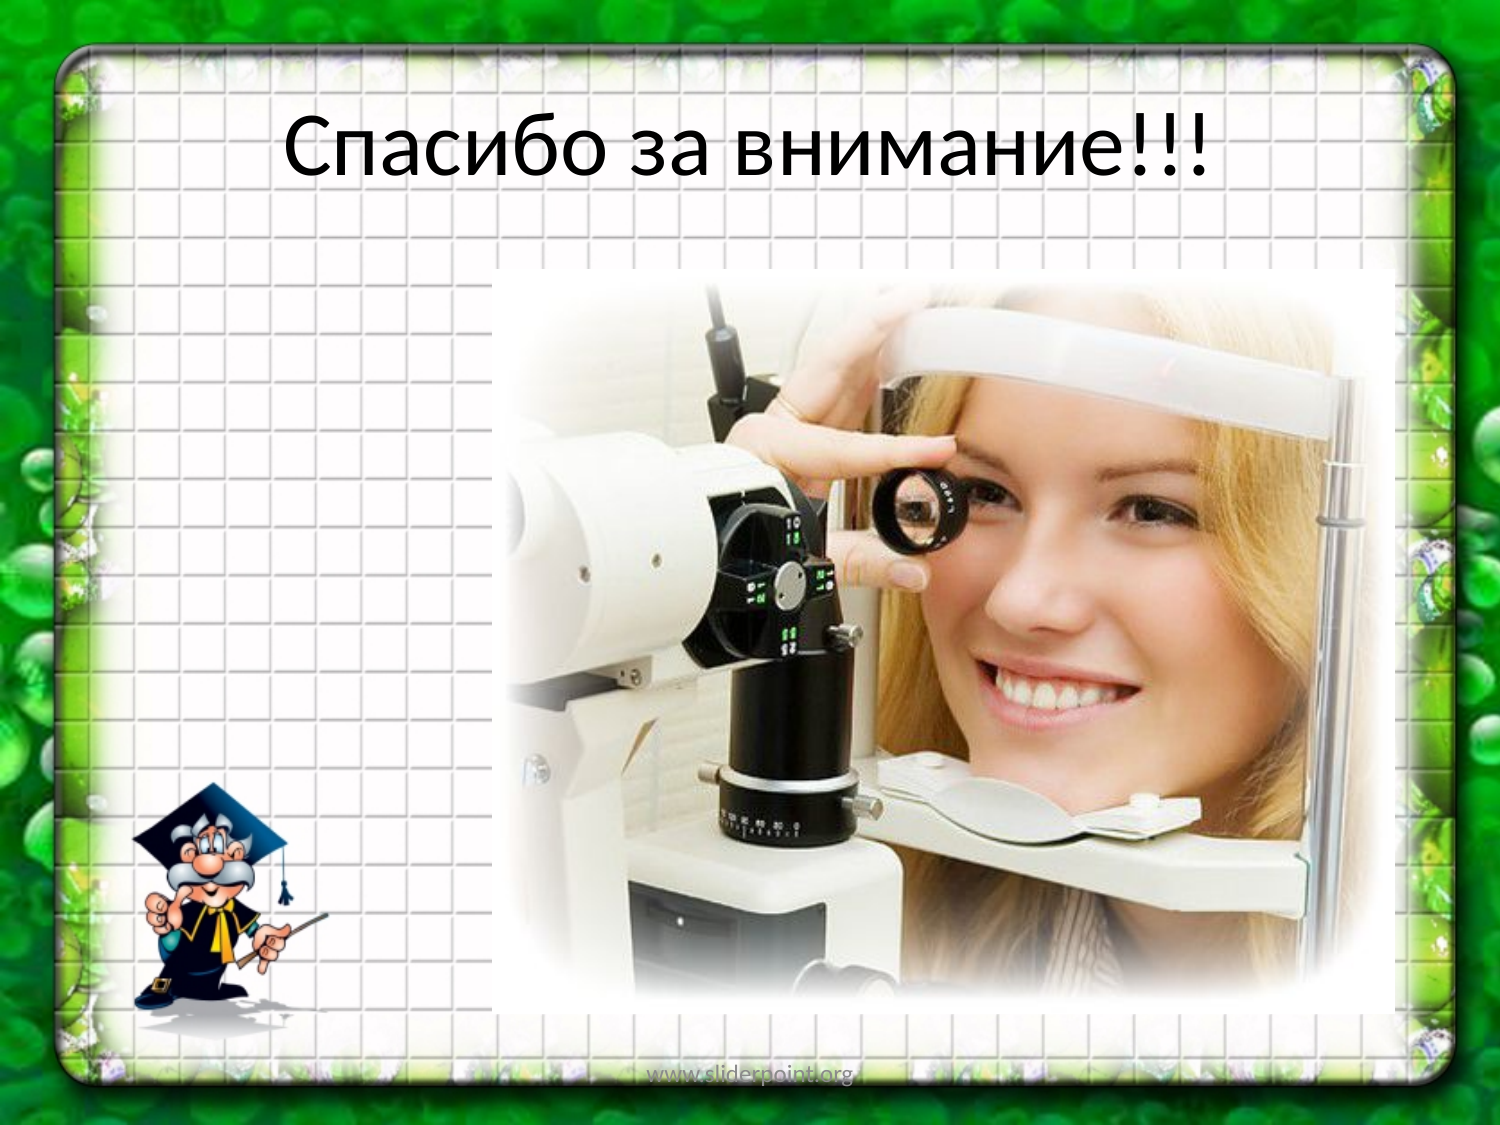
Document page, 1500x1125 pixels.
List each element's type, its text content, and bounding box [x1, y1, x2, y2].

footer www.sliderpoint.org [512, 1042, 988, 1103]
title Спасибо за внимание!!! [75, 45, 1425, 233]
picture [0, 0, 1500, 1125]
